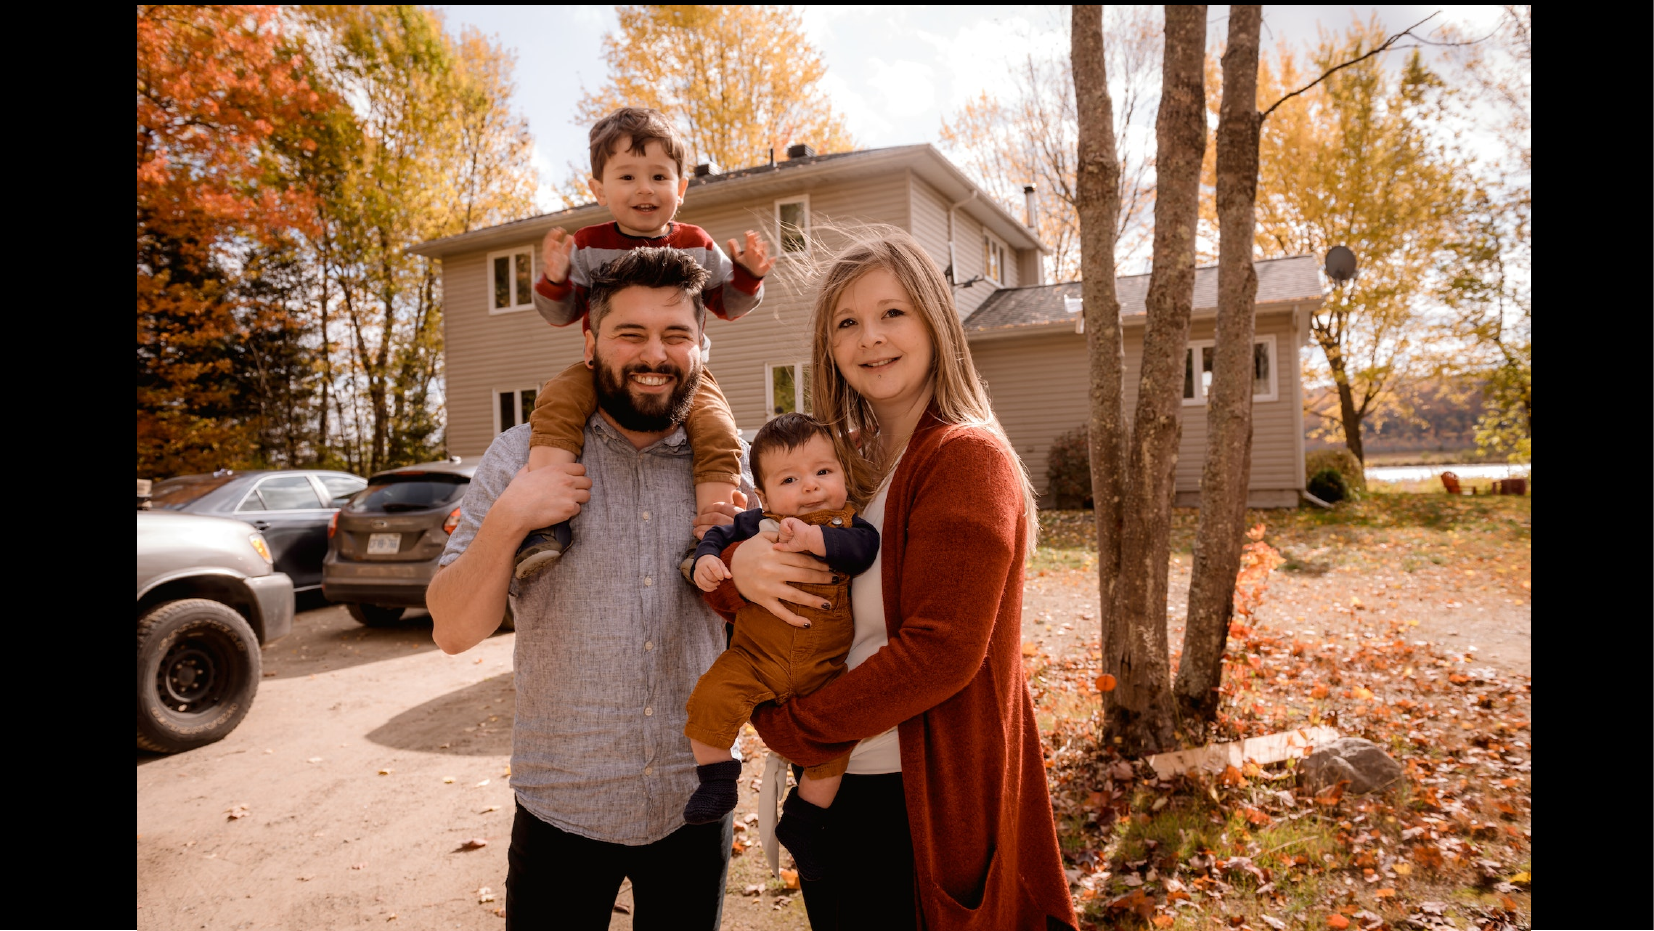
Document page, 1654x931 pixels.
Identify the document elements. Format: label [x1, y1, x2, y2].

picture [137, 5, 1531, 931]
